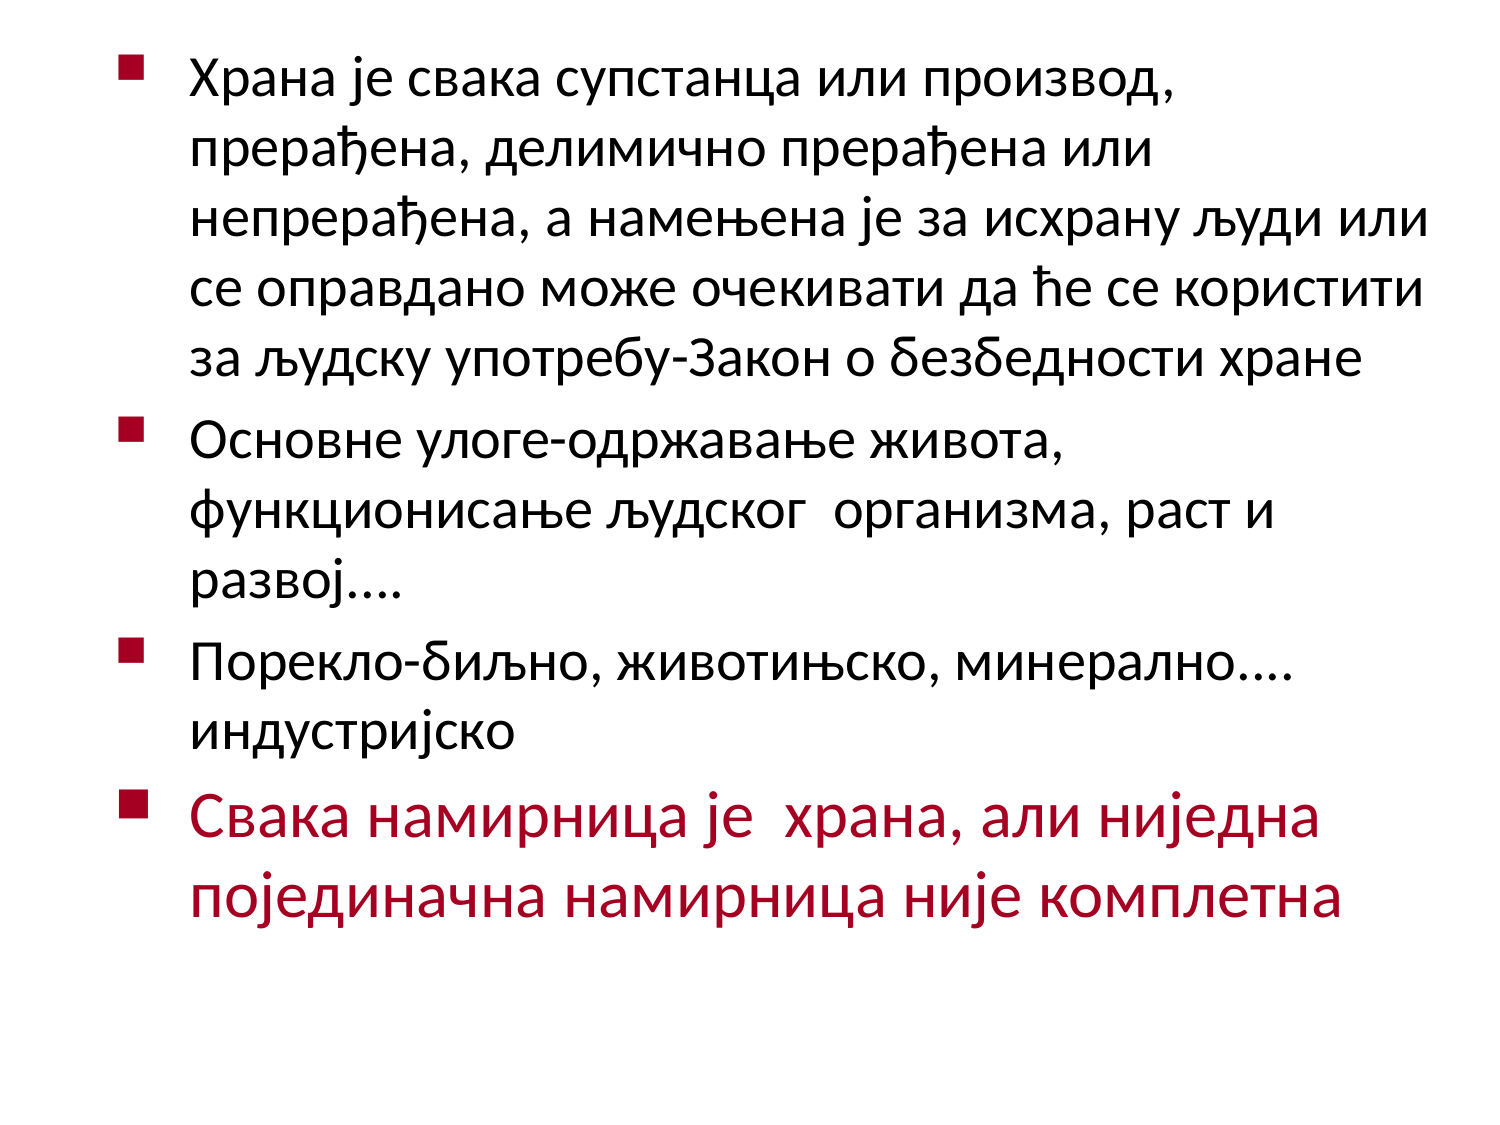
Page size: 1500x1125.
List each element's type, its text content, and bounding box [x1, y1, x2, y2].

text_box Свака намирница је храна, али ниједна појединачна намирница није комплетна [100, 763, 1451, 1102]
text_box Храна је свака супстанца или производ, прерађена, делимично прерађена или непрерађена, а намењенa је за исхрану људи или се оправдано може очекивати да ће се користити за људску употребу-Закон о безбедности хране Основне улоге-одржавање живота, функционисање људског организма, раст и развој.... Порекло-биљно, животињско, минерално.... индустријско [100, 30, 1451, 308]
